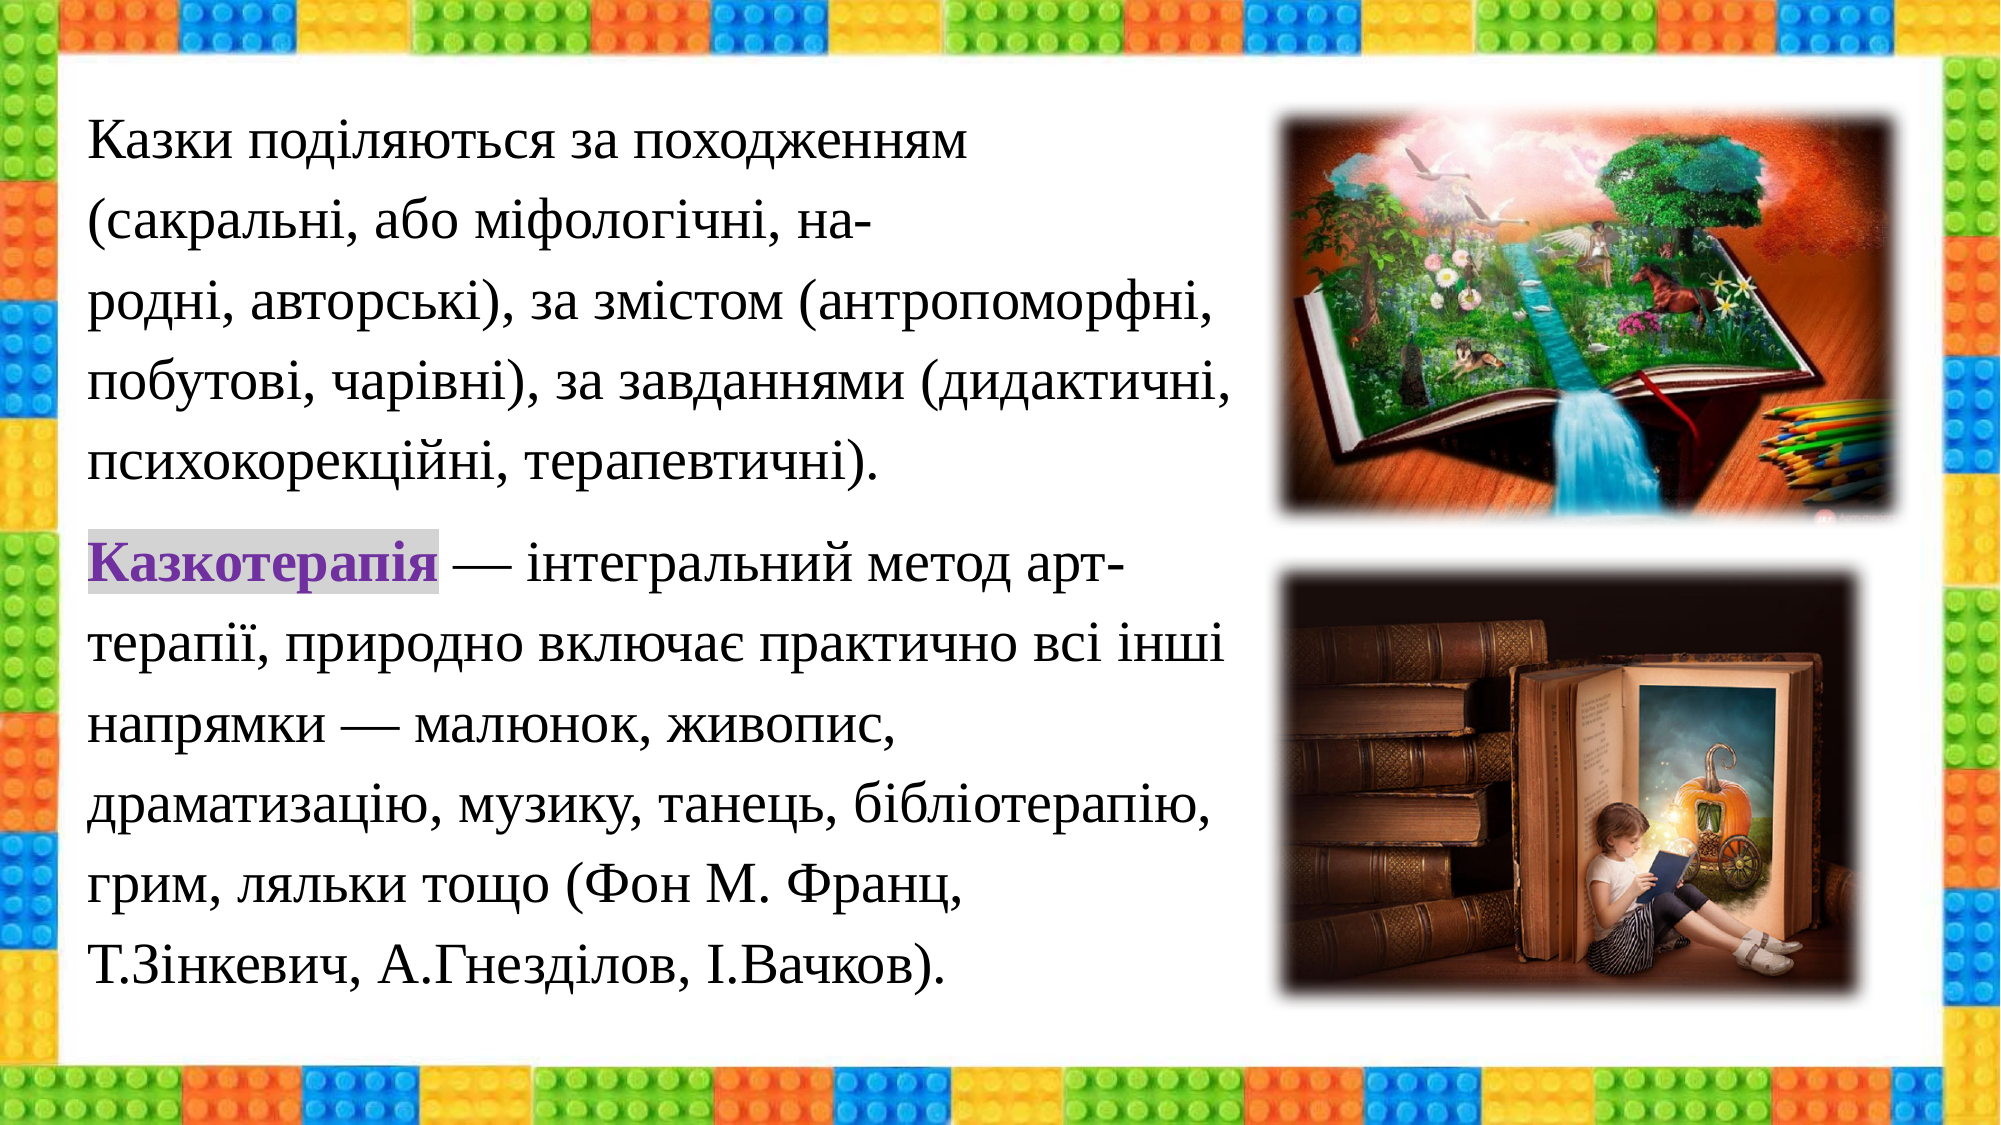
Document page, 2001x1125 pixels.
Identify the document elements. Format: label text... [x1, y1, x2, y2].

text_box Казки поділяються за походженням (сакральні, або міфологічні, на- родні, авторські), за змістом (антропоморфні, побутові, чарівні), за завданнями (дидактичні, психокорекційні, терапевтичні). Казкотерапія — інтегральний метод арт-терапії, природно включає практично всі інші напрямки — малюнок, живопис, драматизацію, музику, танець, бібліотерапію, грим, ляльки тощо (Фон М. Франц, Т.Зінкевич, А.Гнезділов, І.Вачков). [72, 82, 1264, 1003]
picture [0, 0, 2001, 1125]
